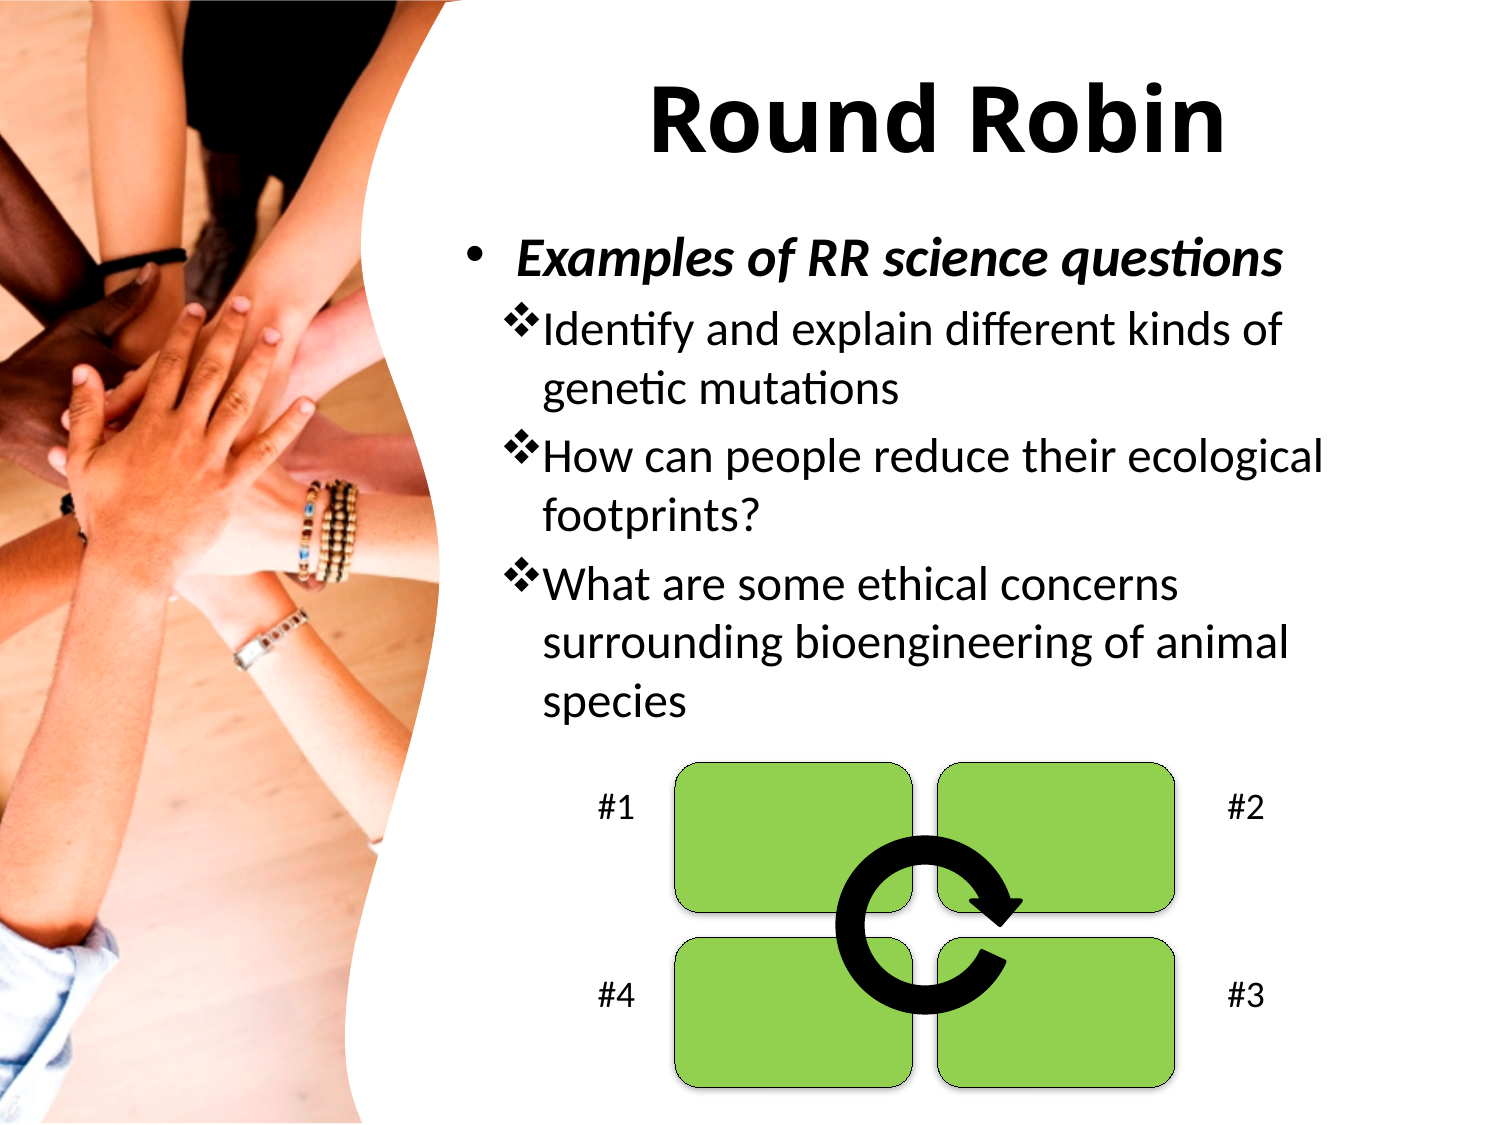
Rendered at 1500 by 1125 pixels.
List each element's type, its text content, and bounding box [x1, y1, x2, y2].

text_box #1 [562, 774, 650, 835]
text_box [937, 937, 1175, 1088]
text_box #4 [562, 962, 650, 1023]
text_box [937, 762, 1175, 913]
text_box #2 [1212, 774, 1288, 835]
text_box #3 [1212, 962, 1300, 1023]
picture [0, 0, 456, 1125]
text_box [674, 937, 913, 1088]
title Round Robin [450, 45, 1425, 188]
text_box [835, 835, 1023, 1015]
text_box [674, 762, 913, 913]
list Examples of RR science questions Identify and explain different kinds of genetic mutations How can people reduce their ecological footprints? What are some ethical concerns surrounding bioengineering of animal species [450, 212, 1425, 738]
